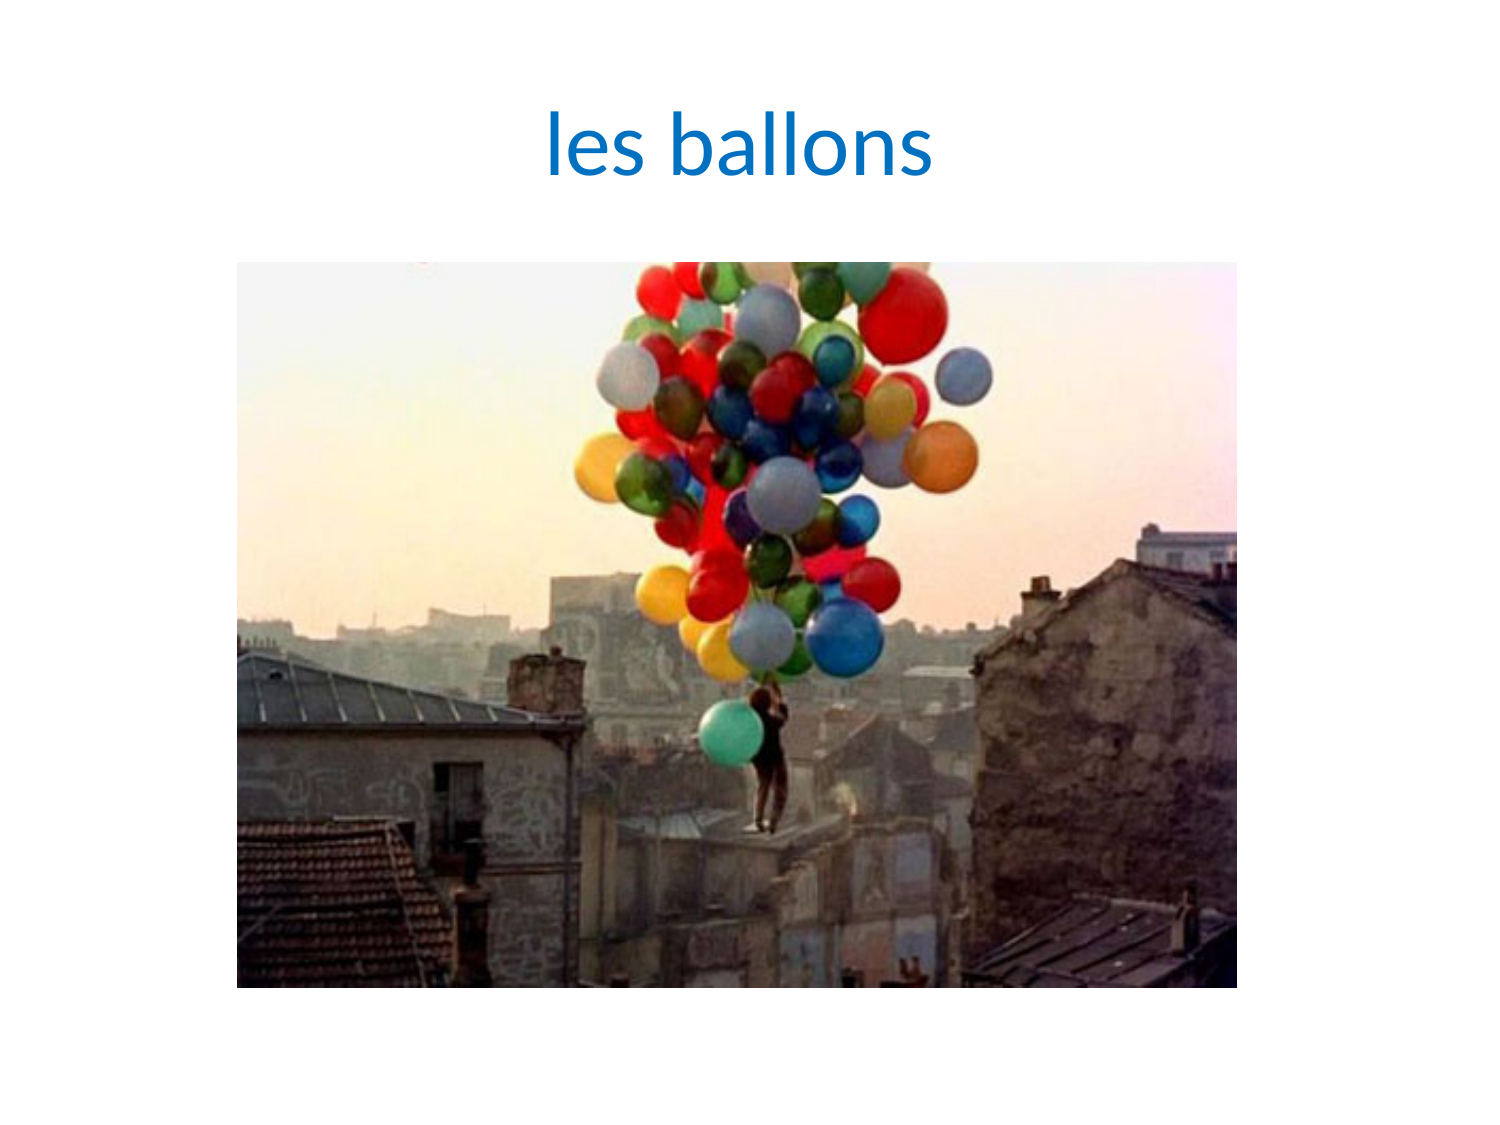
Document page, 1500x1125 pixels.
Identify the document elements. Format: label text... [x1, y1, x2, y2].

title les ballons [75, 45, 1425, 233]
picture [237, 262, 1237, 988]
